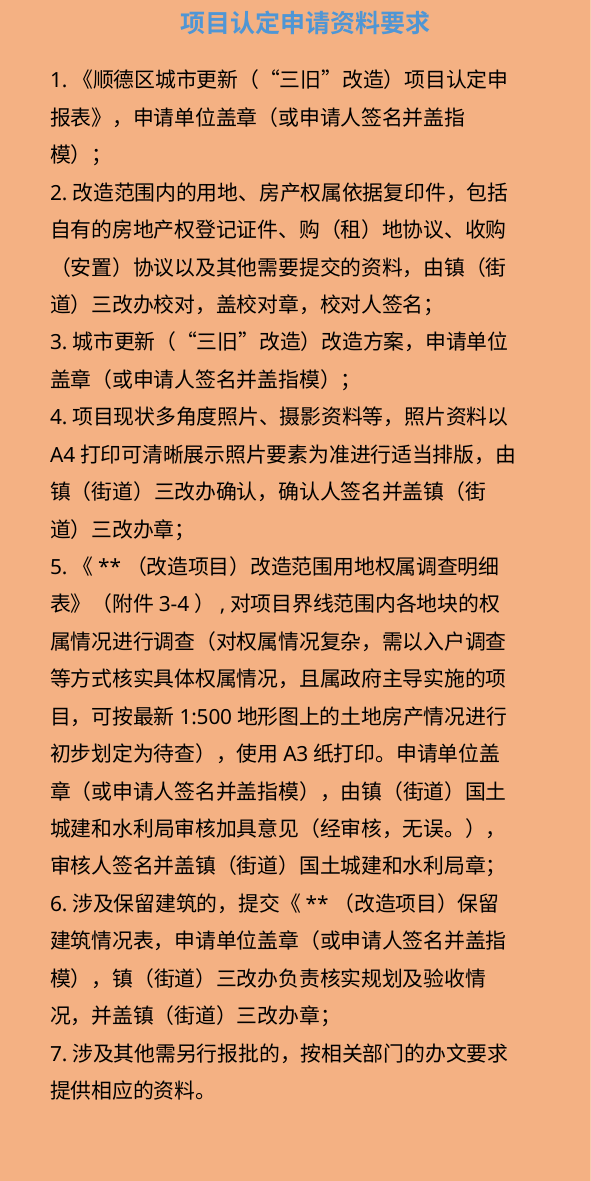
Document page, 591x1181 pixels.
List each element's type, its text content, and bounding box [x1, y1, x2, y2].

text_box 1.《顺德区城市更新（“三旧”改造）项目认定申报表》，申请单位盖章（或申请人签名并盖指模）； 2.改造范围内的用地、房产权属依据复印件，包括自有的房地产权登记证件、购（租）地协议、收购（安置）协议以及其他需要提交的资料，由镇（街道）三改办校对，盖校对章，校对人签名； 3.城市更新（“三旧”改造）改造方案，申请单位盖章（或申请人签名并盖指模）； 4.项目现状多角度照片、摄影资料等，照片资料以A4打印可清晰展示照片要素为准进行适当排版，由镇（街道）三改办确认，确认人签名并盖镇（街道）三改办章； 5.《**（改造项目）改造范围用地权属调查明细表》（附件3-4）,对项目界线范围内各地块的权属情况进行调查（对权属情况复杂，需以入户调查等方式核实具体权属情况，且属政府主导实施的项目，可按最新1:500地形图上的土地房产情况进行初步划定为待查），使用A3纸打印。申请单位盖章（或申请人签名并盖指模），由镇（街道）国土城建和水利局审核加具意见（经审核，无误。），审核人签名并盖镇（街道）国土城建和水利局章； 6.涉及保留建筑的，提交《**（改造项目）保留建筑情况表，申请单位盖章（或申请人签名并盖指模），镇（街道）三改办负责核实规划及验收情况，并盖镇（街道）三改办章； 7.涉及其他需另行报批的，按相关部门的办文要求提供相应的资料。 [35, 47, 532, 1111]
text_box 项目认定申请资料要求 [165, 0, 446, 45]
